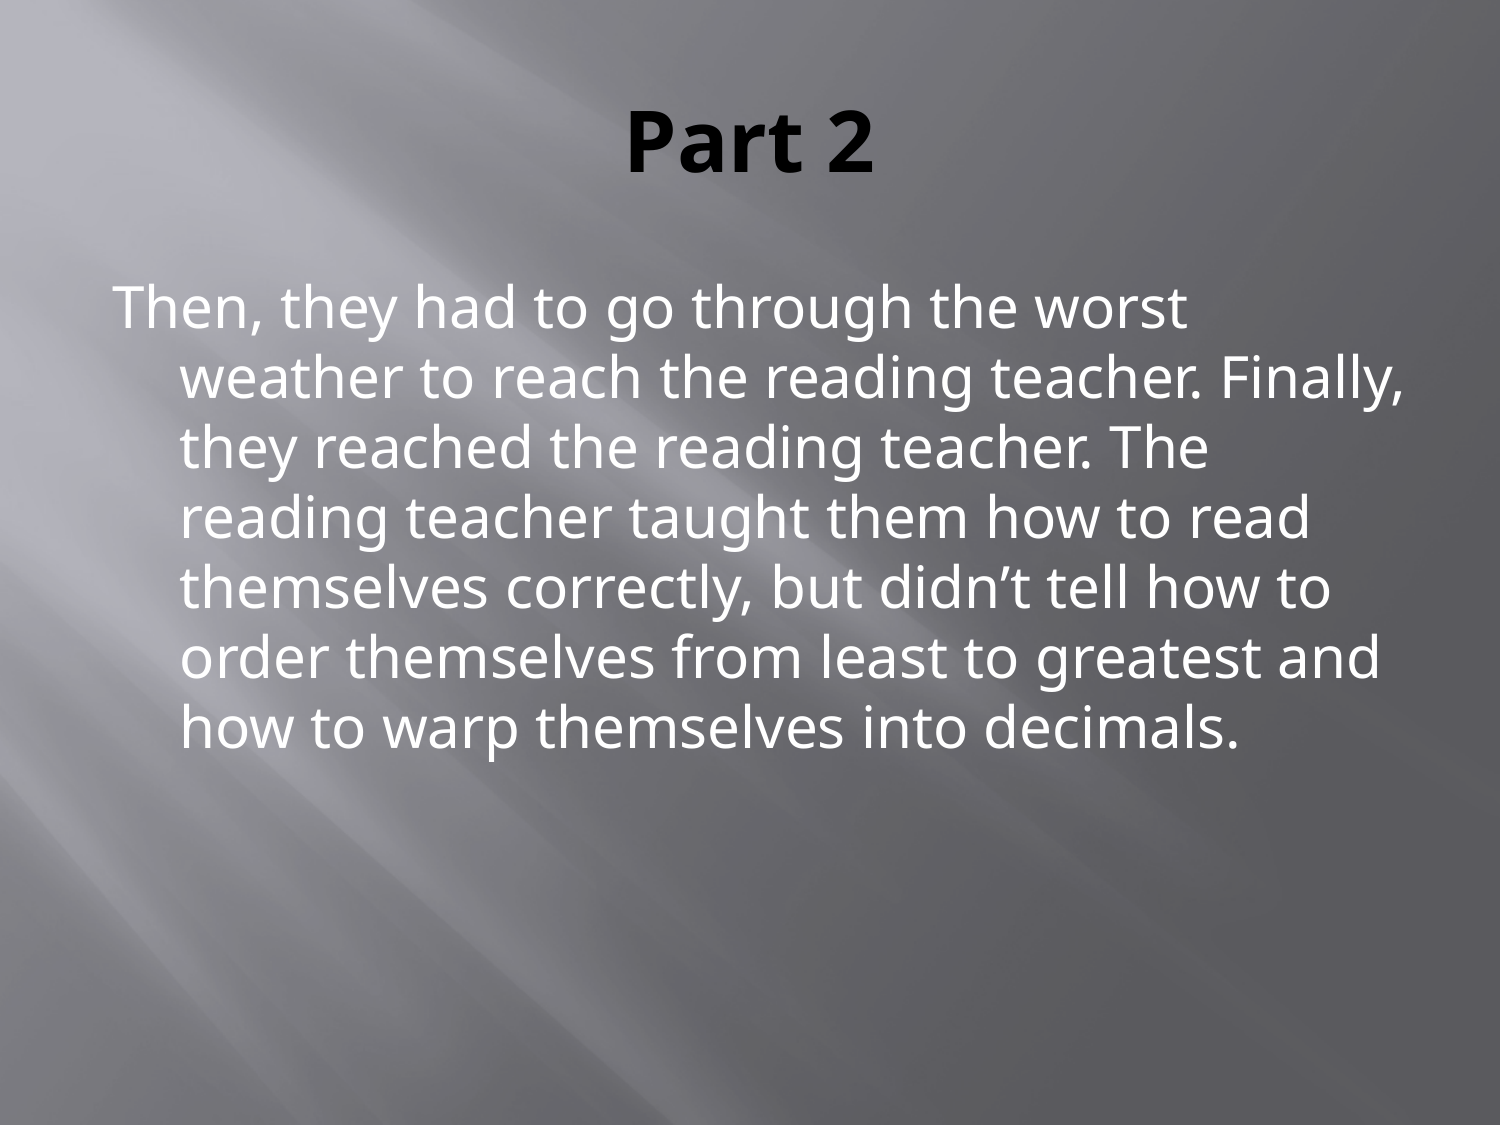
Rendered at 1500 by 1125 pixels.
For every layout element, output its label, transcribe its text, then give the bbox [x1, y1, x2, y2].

list Then, they had to go through the worst weather to reach the reading teacher. Finally, they reached the reading teacher. The reading teacher taught them how to read themselves correctly, but didn’t tell how to order themselves from least to greatest and how to warp themselves into decimals. [75, 262, 1425, 1035]
title Part 2 [75, 45, 1425, 233]
